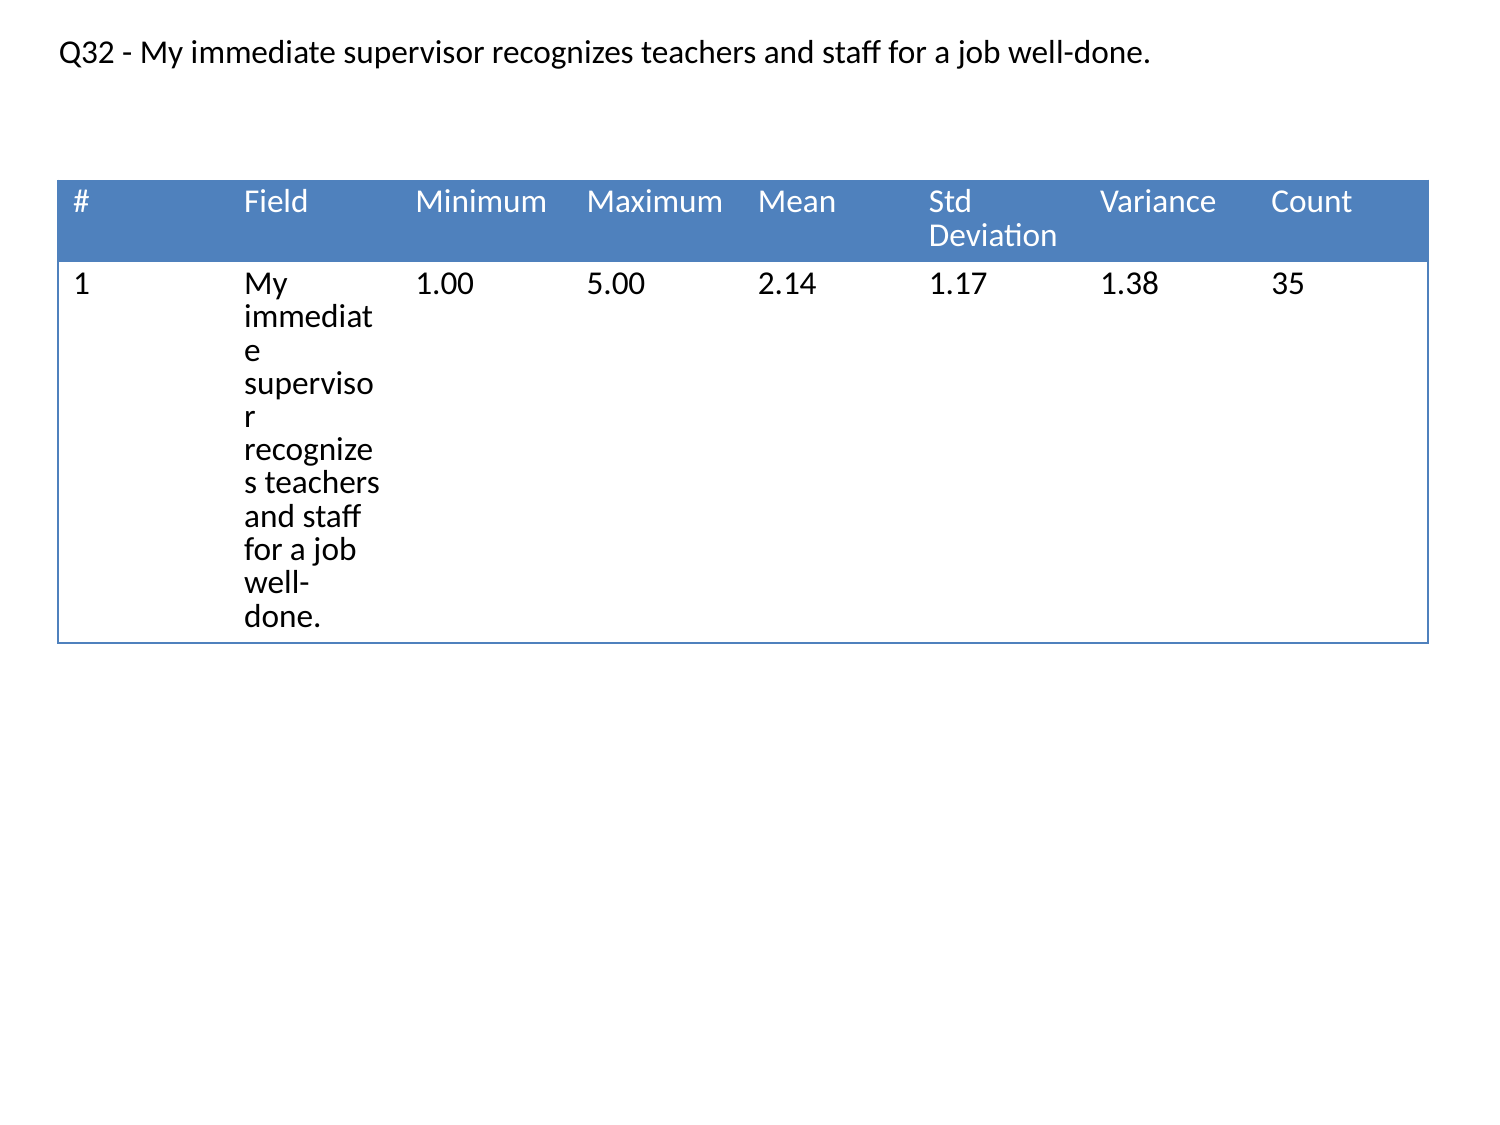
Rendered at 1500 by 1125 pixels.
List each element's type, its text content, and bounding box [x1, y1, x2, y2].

table_cell 1.38 [1085, 262, 1256, 642]
text_box Q32 - My immediate supervisor recognizes teachers and staff for a job well-done. [44, 22, 1395, 84]
table_cell 1.17 [914, 262, 1085, 642]
table_header Maximum [572, 181, 743, 262]
table_header Count [1256, 181, 1427, 262]
table_cell 1 [59, 262, 229, 642]
table_cell 2.14 [743, 262, 914, 642]
table_cell 1.00 [400, 262, 572, 642]
table_header Field [229, 181, 400, 262]
table_header Variance [1085, 181, 1256, 262]
table_cell My immediate supervisor recognizes teachers and staff for a job well-done. [229, 262, 400, 642]
table_cell 35 [1256, 262, 1427, 642]
table_header Std Deviation [914, 181, 1085, 262]
table_cell 5.00 [572, 262, 743, 642]
table_header Minimum [400, 181, 572, 262]
table_header Mean [743, 181, 914, 262]
table_header # [59, 181, 229, 262]
